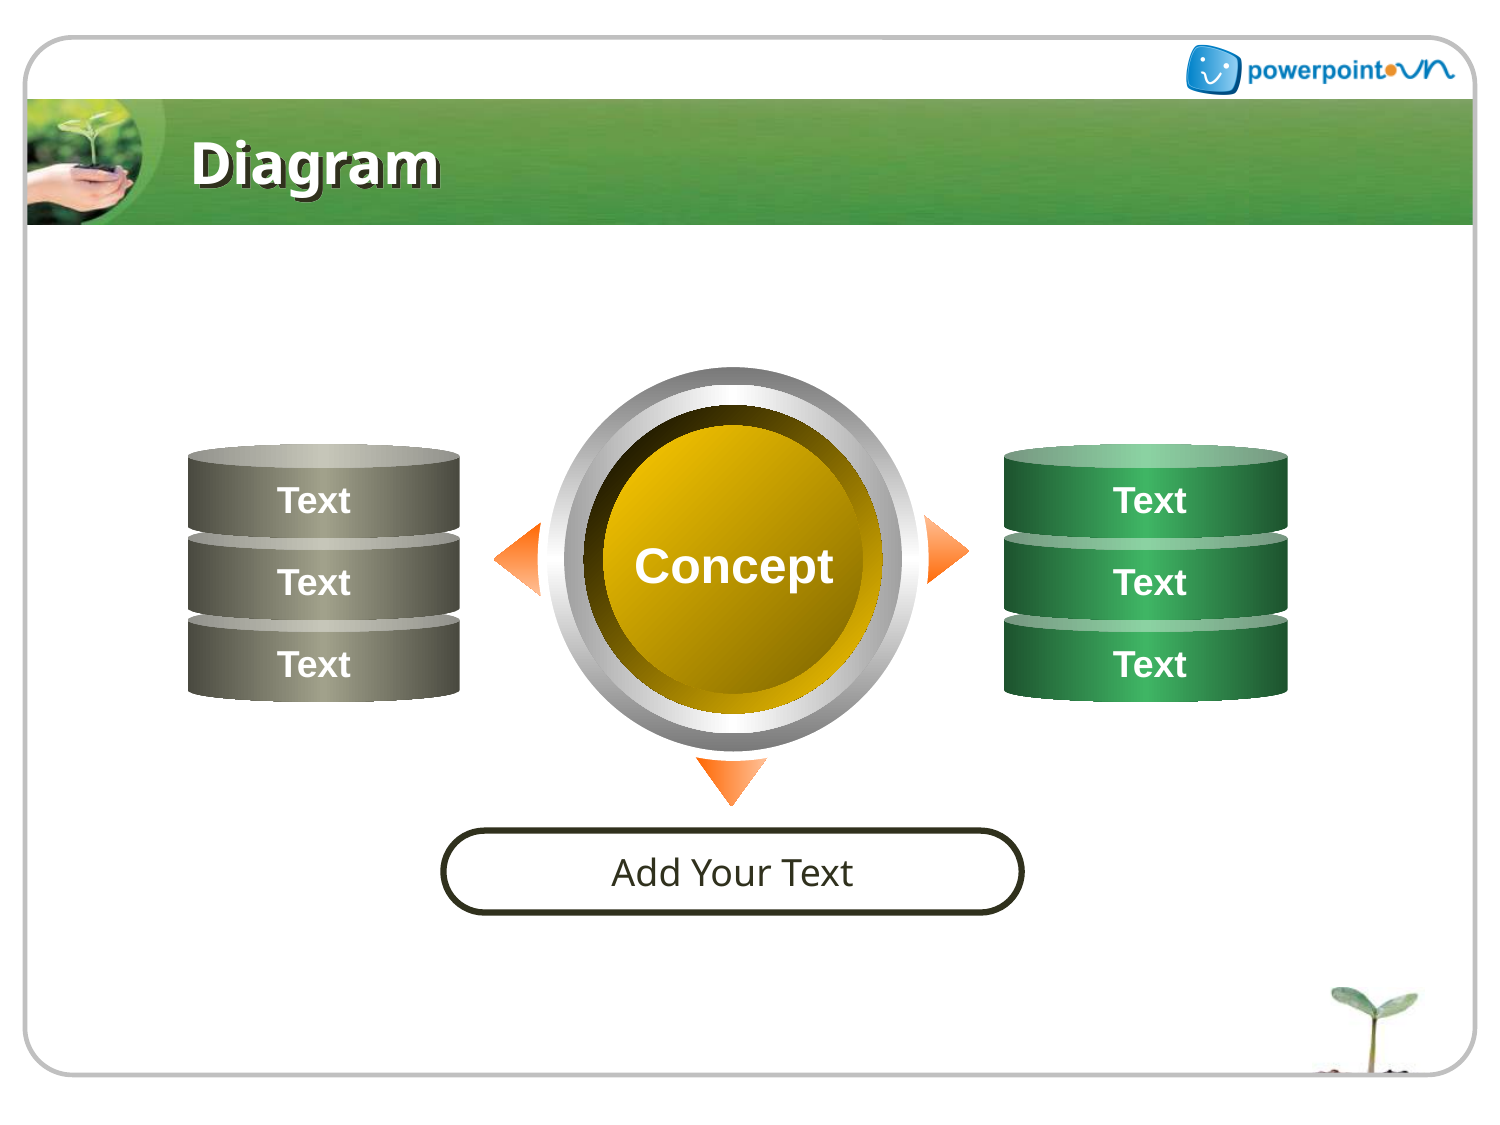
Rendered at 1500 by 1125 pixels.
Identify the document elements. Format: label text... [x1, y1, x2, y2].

picture [1312, 987, 1425, 1072]
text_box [187, 362, 1288, 913]
picture [1183, 43, 1466, 96]
title Diagram [174, 117, 1429, 205]
picture [28, 99, 1472, 225]
